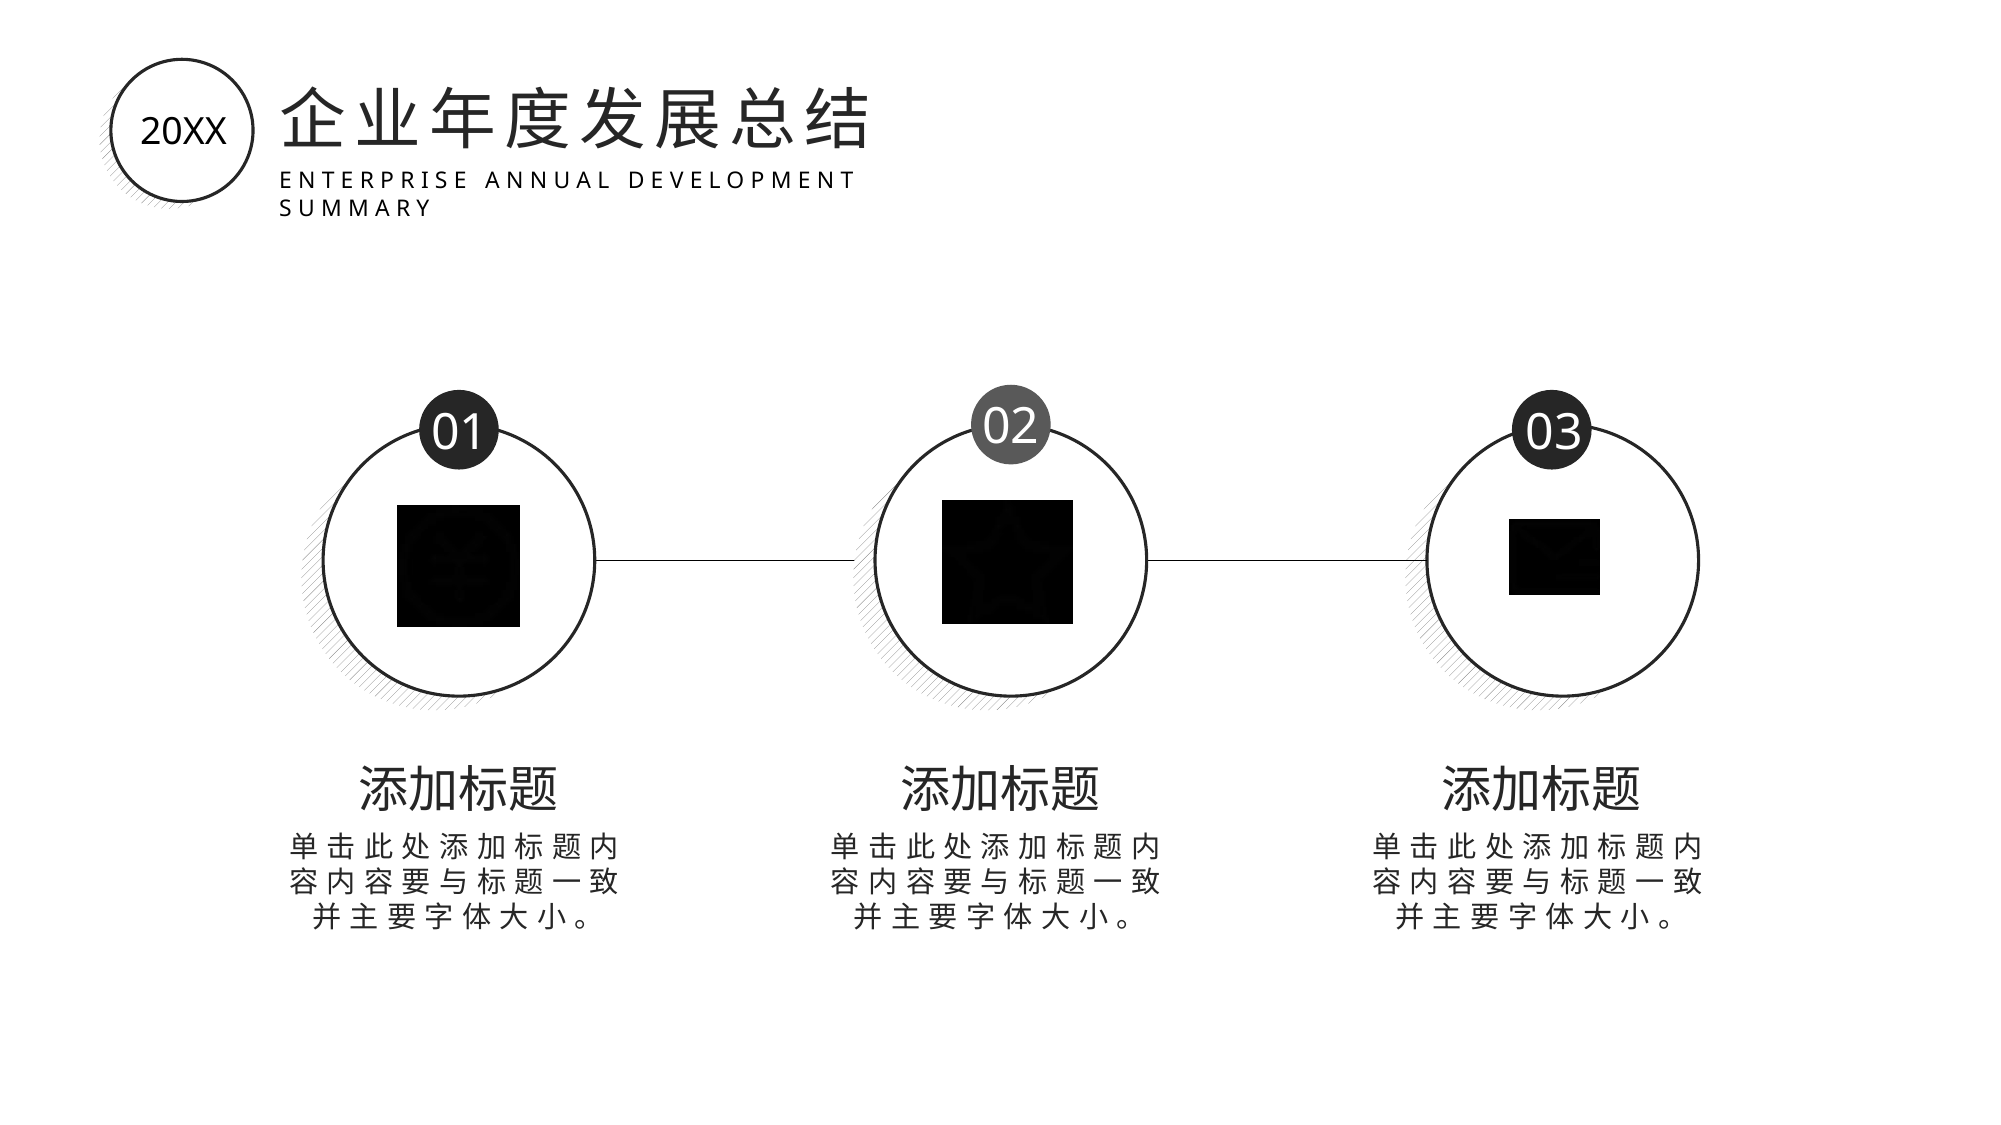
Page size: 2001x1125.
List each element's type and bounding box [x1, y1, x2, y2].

text_box [801, 749, 1199, 943]
text_box [259, 749, 657, 943]
text_box [1342, 749, 1741, 943]
text_box [1485, 389, 1623, 470]
text_box [301, 424, 595, 711]
text_box [853, 424, 1147, 711]
text_box [1405, 424, 1699, 711]
text_box [99, 59, 254, 209]
text_box [942, 384, 1079, 465]
text_box [391, 389, 528, 470]
text_box [264, 69, 956, 230]
